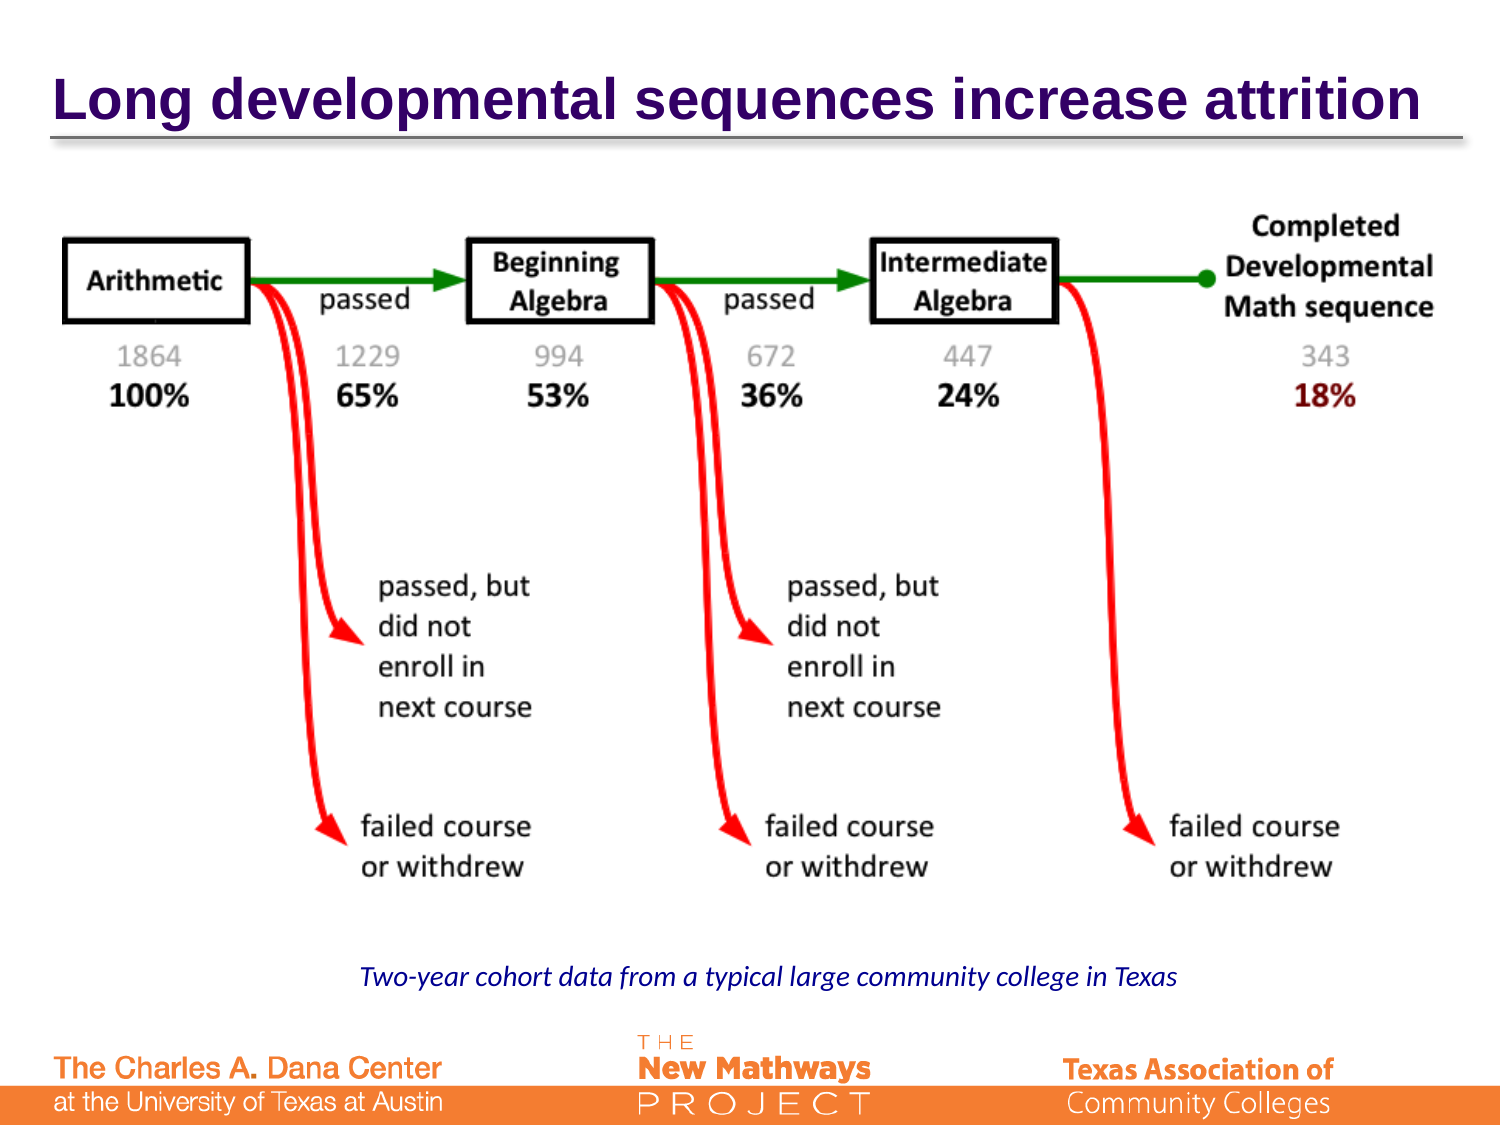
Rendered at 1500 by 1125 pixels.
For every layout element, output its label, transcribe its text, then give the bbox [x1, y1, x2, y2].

picture [62, 199, 1451, 894]
text_box Two-year cohort data from a typical large community college in Texas [344, 949, 1194, 1000]
title Long developmental sequences increase attrition [37, 37, 1463, 155]
picture [0, 1035, 1500, 1125]
